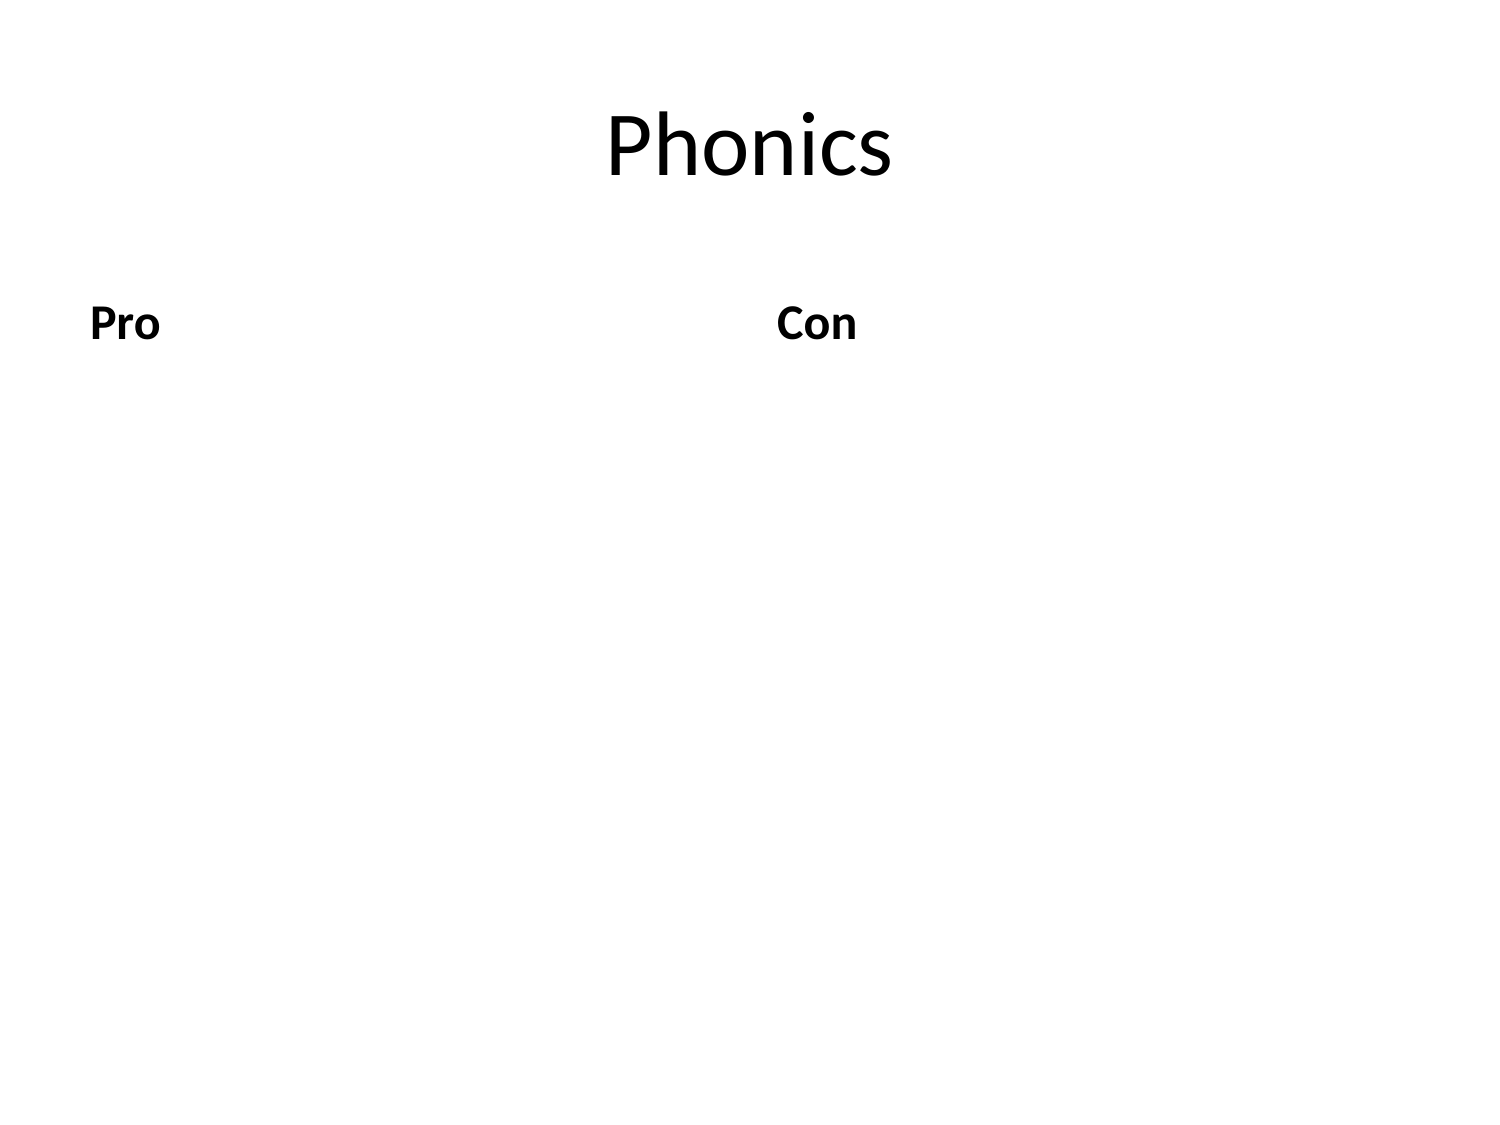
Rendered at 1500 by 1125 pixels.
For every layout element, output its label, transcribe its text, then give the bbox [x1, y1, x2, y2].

list Con [761, 251, 1425, 357]
list Pro [75, 251, 738, 357]
title Phonics [75, 45, 1425, 233]
